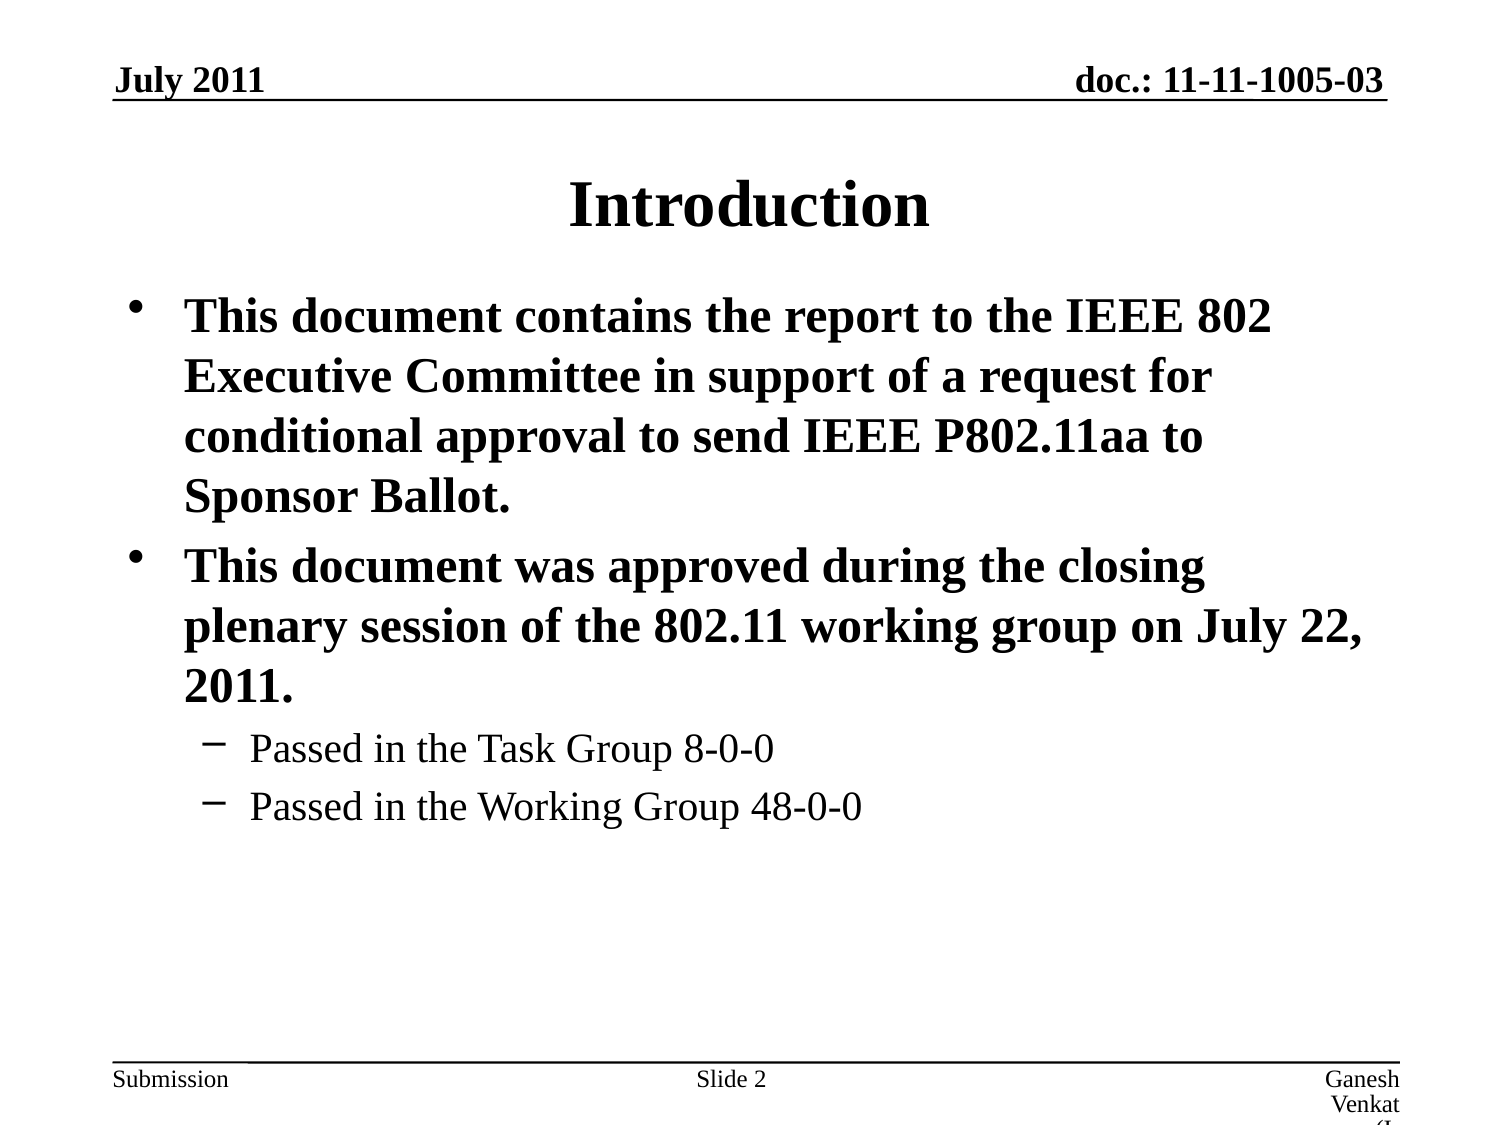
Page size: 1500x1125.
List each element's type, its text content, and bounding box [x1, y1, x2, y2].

slide_number Slide 2 [687, 1062, 776, 1093]
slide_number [114, 54, 290, 101]
title Introduction [112, 112, 1388, 274]
list This document contains the report to the IEEE 802 Executive Committee in support of a request for conditional approval to send IEEE P802.11aa to Sponsor Ballot. This document was approved during the closing plenary session of the 802.11 working group on July 22, 2011. Passed in the Task Group 8-0-0 Passed in the Working Group 48-0-0 [112, 274, 1388, 1001]
footer Ganesh Venkatesan (Intel), et al [1324, 1061, 1402, 1093]
